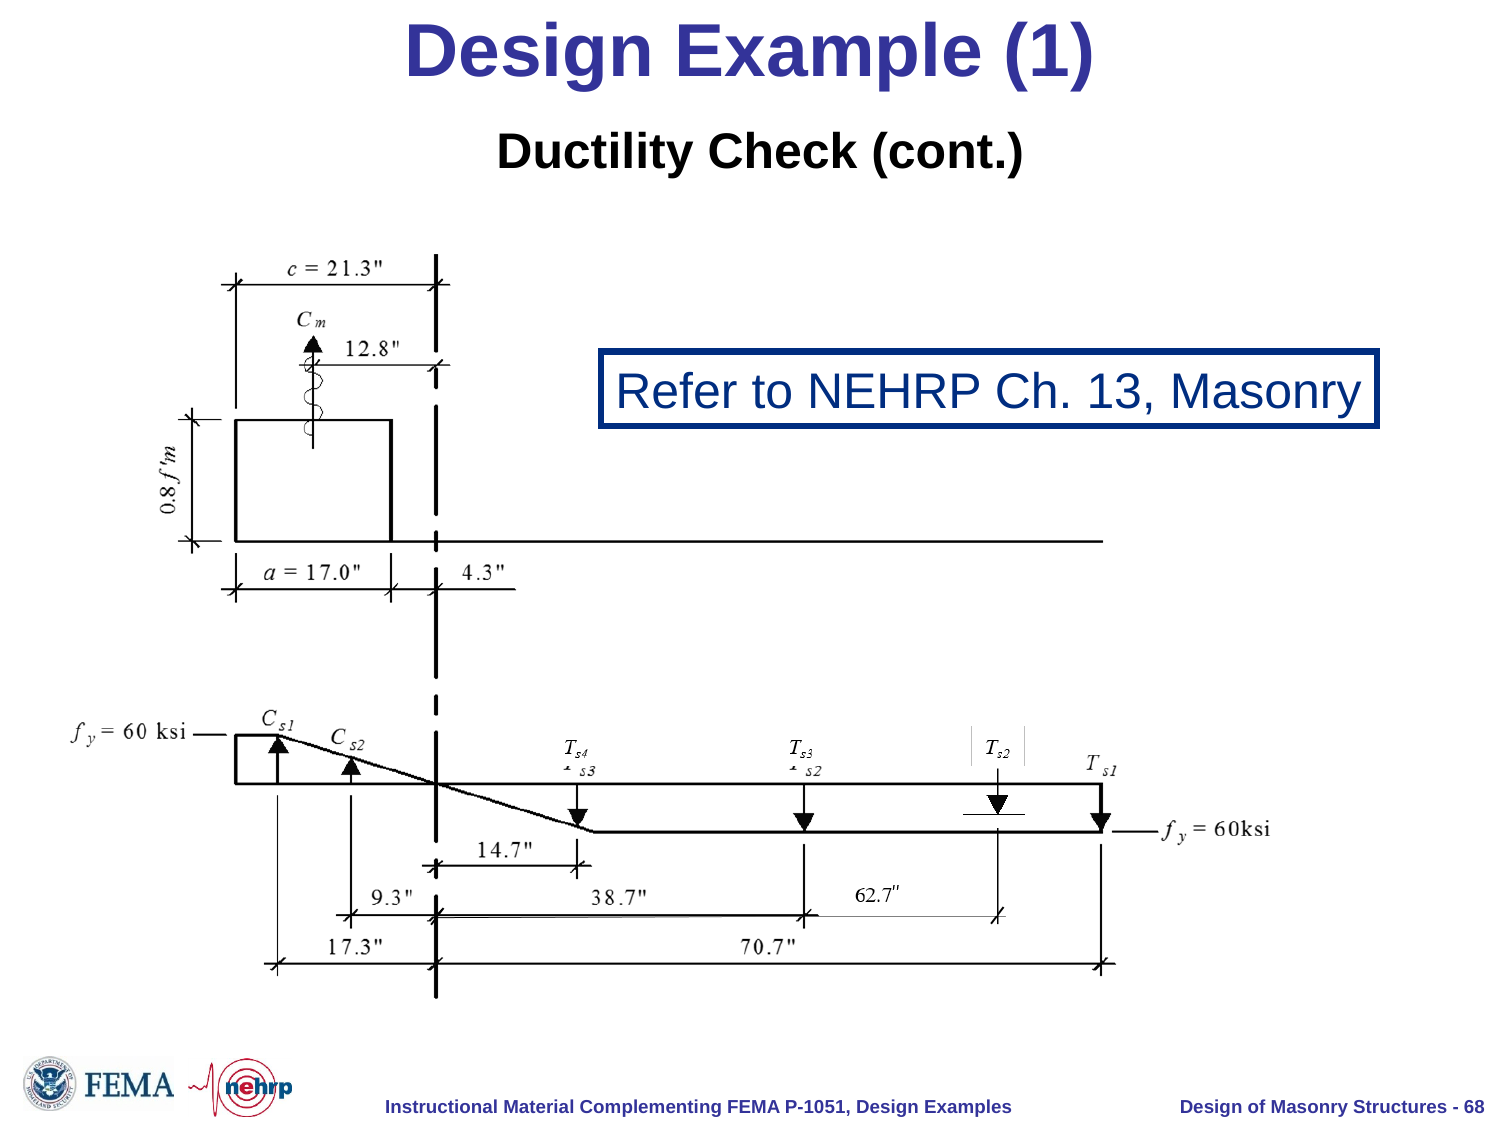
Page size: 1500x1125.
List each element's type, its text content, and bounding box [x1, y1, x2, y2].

picture [23, 1056, 174, 1111]
picture [64, 245, 1426, 1025]
title Design Example (1) [75, 0, 1425, 93]
footer Instructional Material Complementing FEMA P-1051, Design Examples [337, 1087, 1042, 1125]
list Ductility Check (cont.) [85, 98, 1436, 199]
picture [188, 1058, 292, 1117]
slide_number Design of Masonry Structures - 68 [1042, 1077, 1500, 1125]
